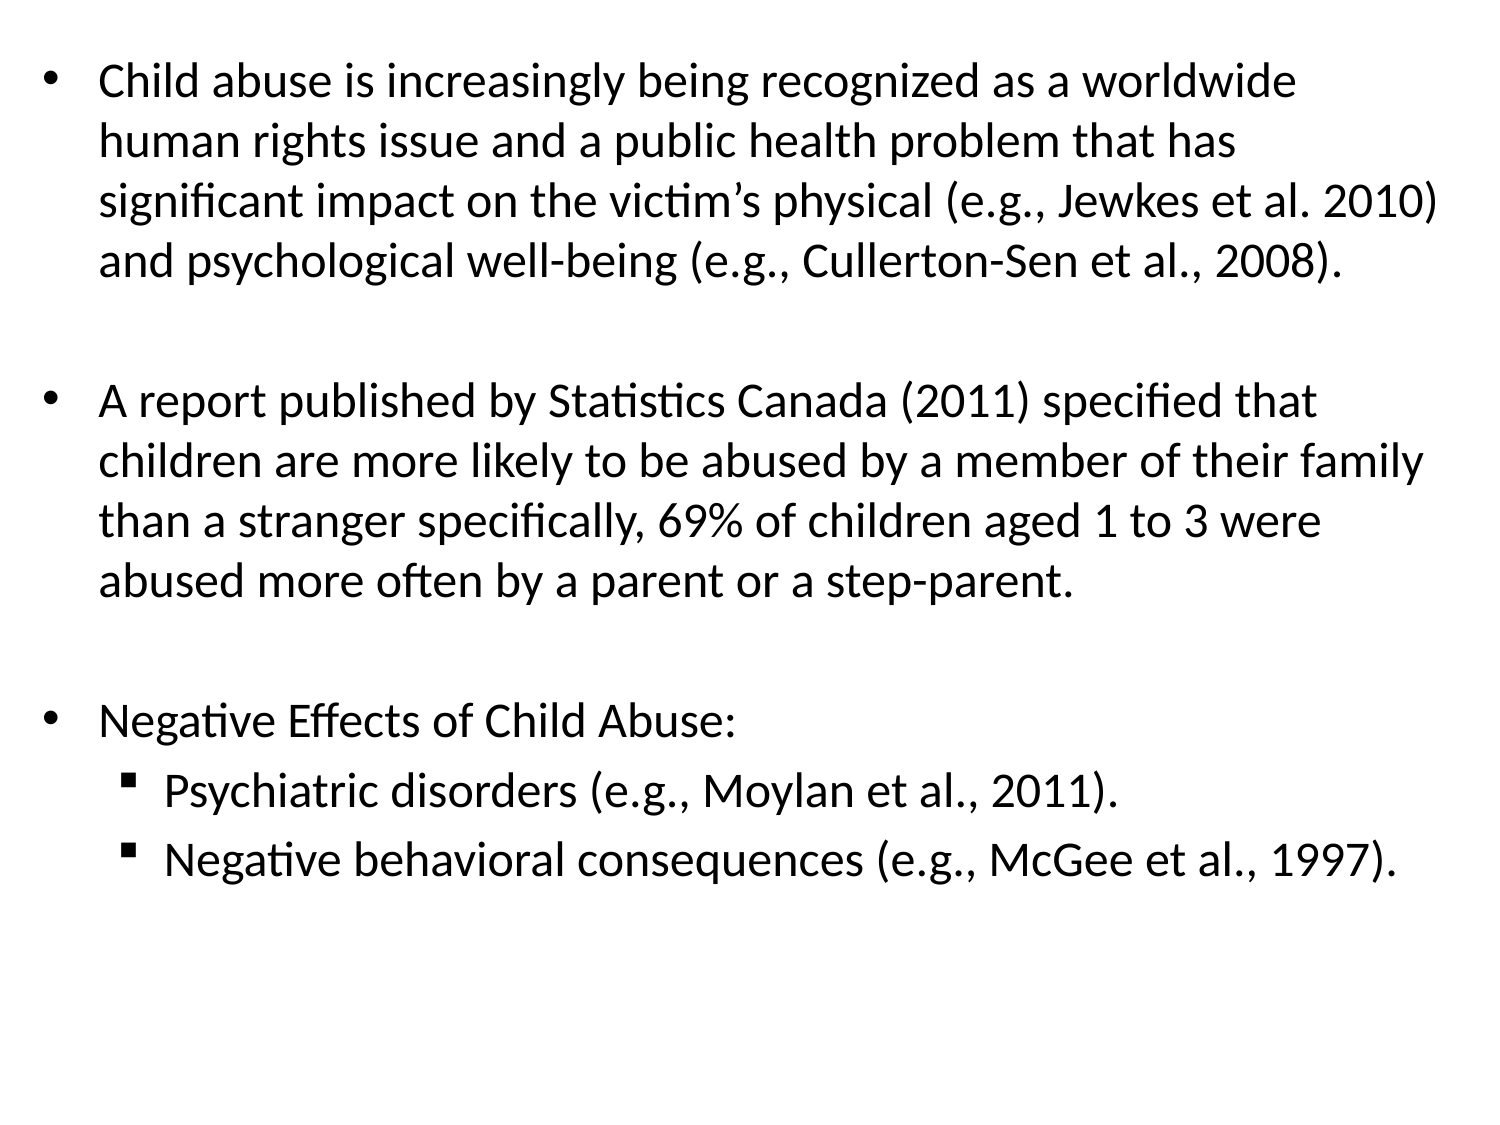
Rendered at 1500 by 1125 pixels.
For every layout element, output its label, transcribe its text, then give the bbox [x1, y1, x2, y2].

list Child abuse is increasingly being recognized as a worldwide human rights issue and a public health problem that has significant impact on the victim’s physical (e.g., Jewkes et al. 2010) and psychological well-being (e.g., Cullerton-Sen et al., 2008). A report published by Statistics Canada (2011) specified that children are more likely to be abused by a member of their family than a stranger specifically, 69% of children aged 1 to 3 were abused more often by a parent or a step-parent. Negative Effects of Child Abuse: Psychiatric disorders (e.g., Moylan et al., 2011). Negative behavioral consequences (e.g., McGee et al., 1997). [27, 39, 1459, 1100]
